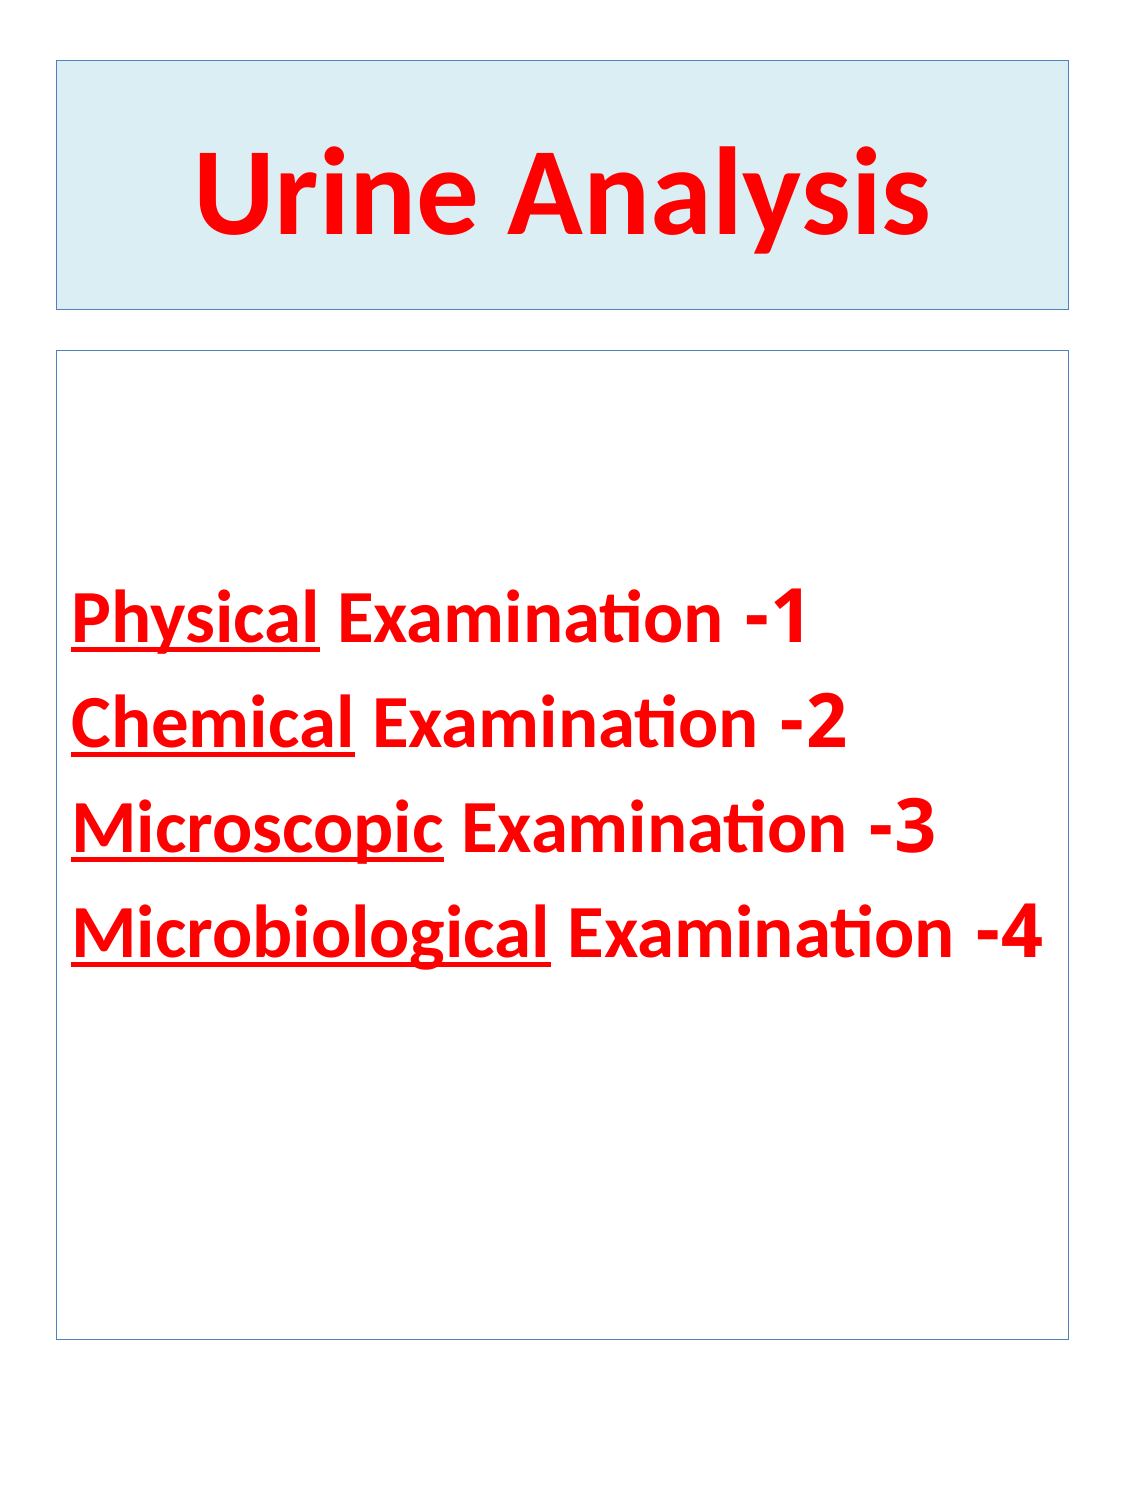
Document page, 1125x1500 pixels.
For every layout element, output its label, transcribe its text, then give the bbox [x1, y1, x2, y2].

title Urine Analysis [56, 60, 1069, 310]
list 1- Physical Examination 2- Chemical Examination 3- Microscopic Examination 4- Microbiological Examination [56, 350, 1069, 1340]
